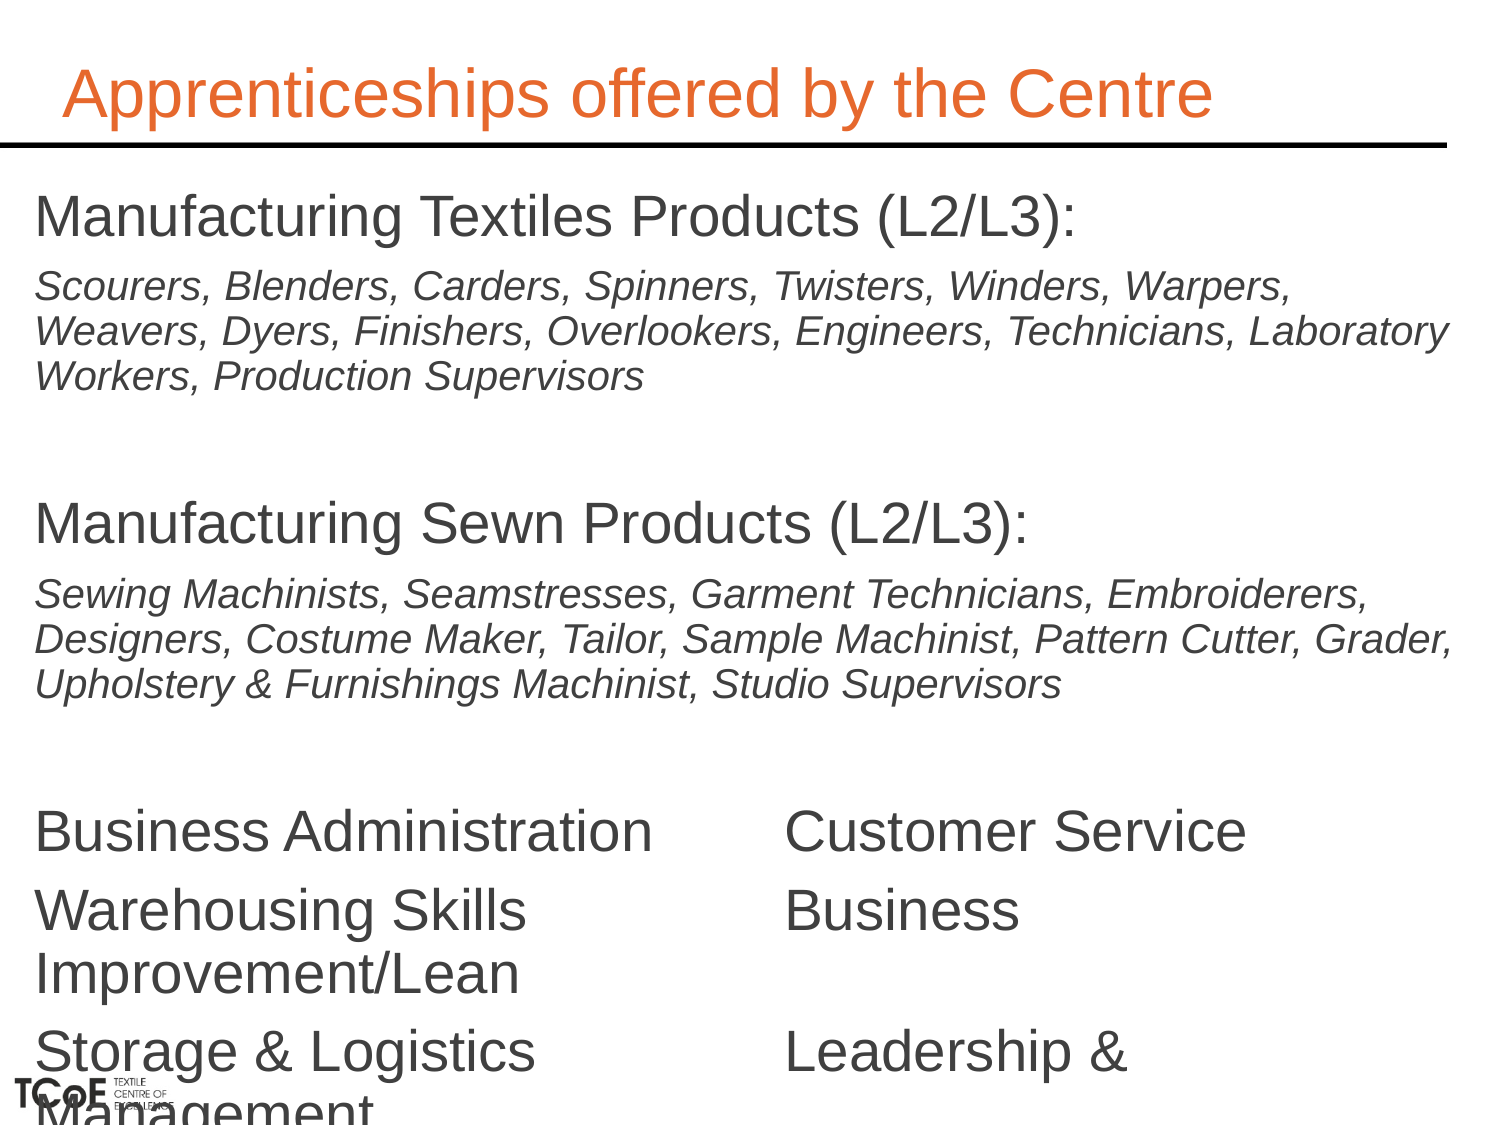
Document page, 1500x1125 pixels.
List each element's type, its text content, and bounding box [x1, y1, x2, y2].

picture [0, 139, 1448, 152]
title Apprenticeships offered by the Centre [47, 50, 1444, 143]
picture [12, 1064, 191, 1115]
list Manufacturing Textiles Products (L2/L3): Scourers, Blenders, Carders, Spinners, Twisters, Winders, Warpers, Weavers, Dyers, Finishers, Overlookers, Engineers, Technicians, Laboratory Workers, Production Supervisors Manufacturing Sewn Products (L2/L3): Sewing Machinists, Seamstresses, Garment Technicians, Embroiderers, Designers, Costume Maker, Tailor, Sample Machinist, Pattern Cutter, Grader, Upholstery & Furnishings Machinist, Studio Supervisors Business Administration Customer Service Warehousing Skills Business Improvement/Lean Storage & Logistics Leadership & Management [19, 178, 1484, 974]
